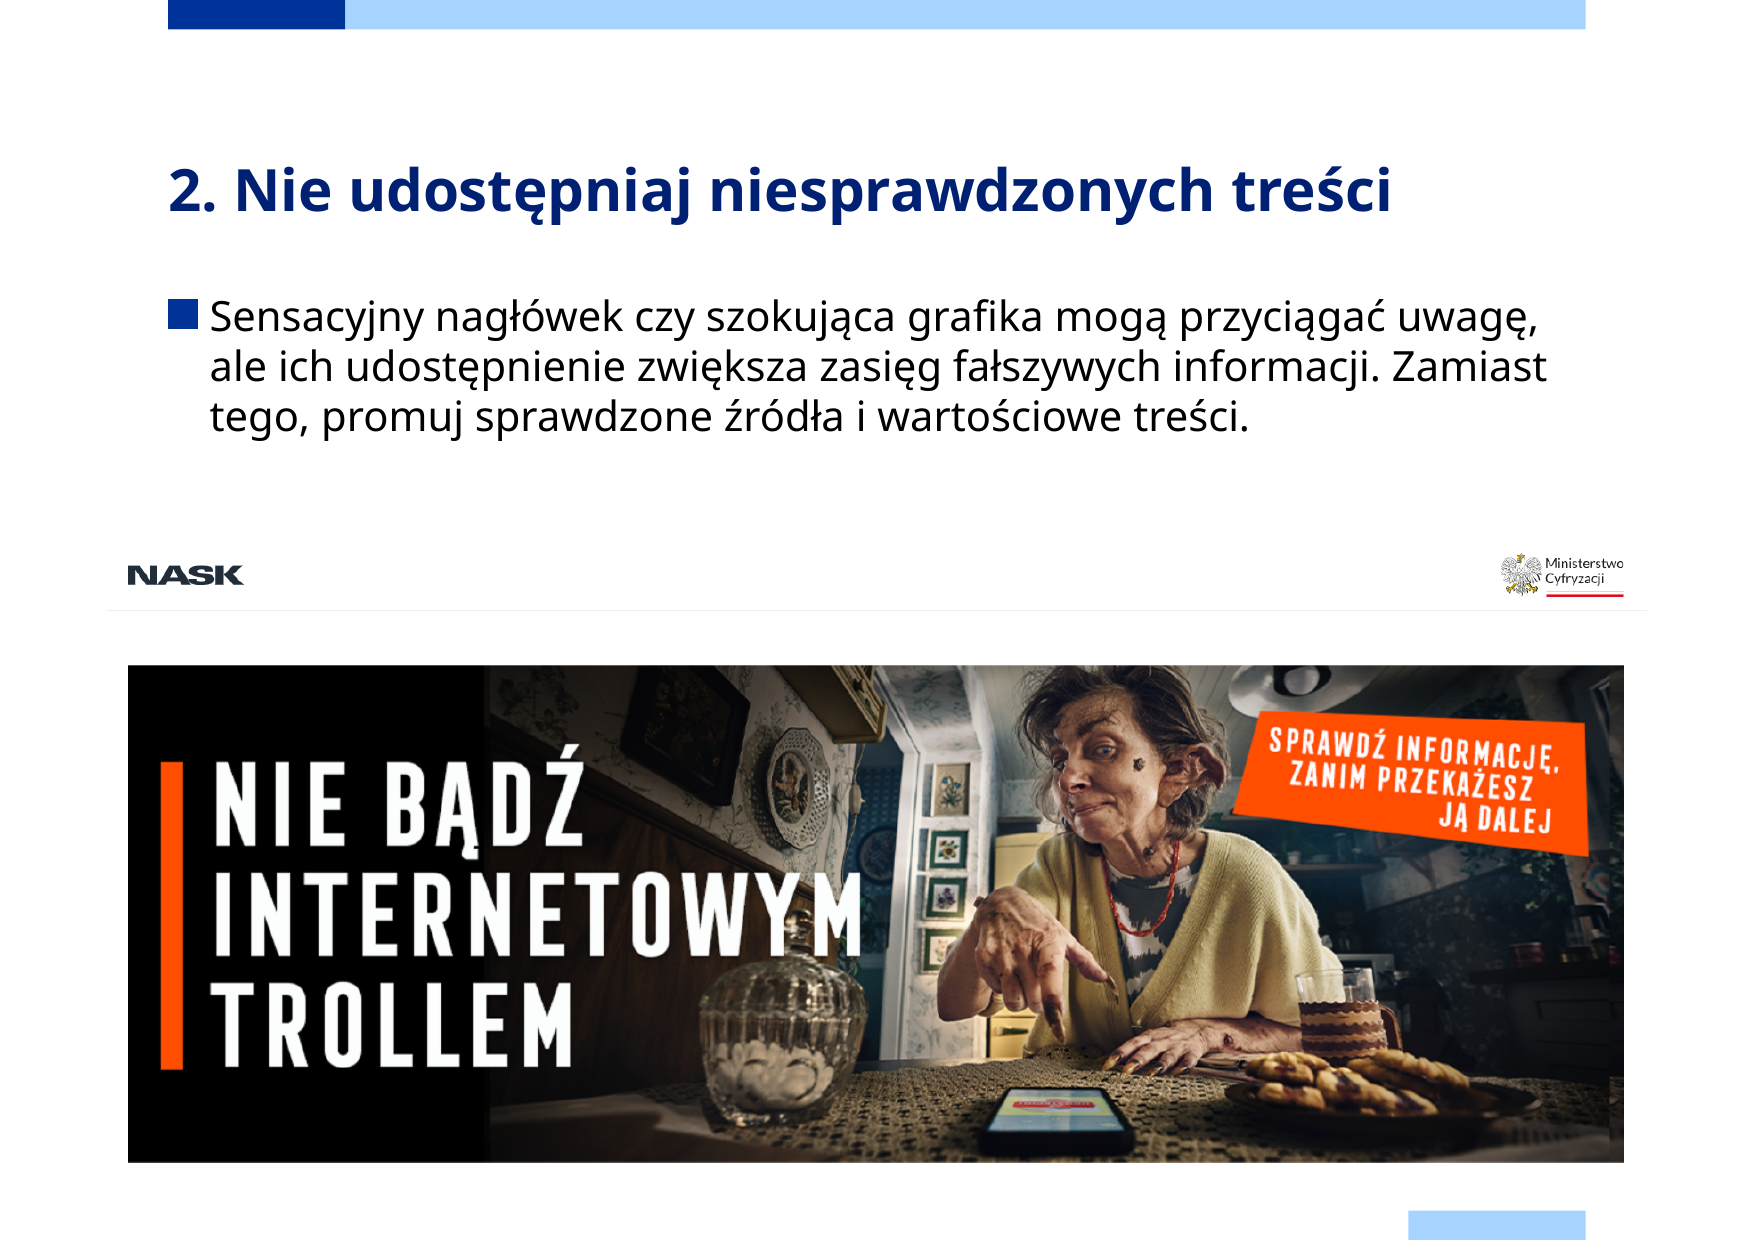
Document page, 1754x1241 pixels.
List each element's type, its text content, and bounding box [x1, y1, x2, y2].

picture [107, 549, 1647, 1181]
list Sensacyjny nagłówek czy szokująca grafika mogą przyciągać uwagę, ale ich udostępnienie zwiększa zasięg fałszywych informacji. Zamiast tego, promuj sprawdzone źródła i wartościowe treści. [168, 289, 1586, 549]
picture [168, 299, 198, 329]
title 2. Nie udostępniaj niesprawdzonych treści [168, 147, 1586, 289]
